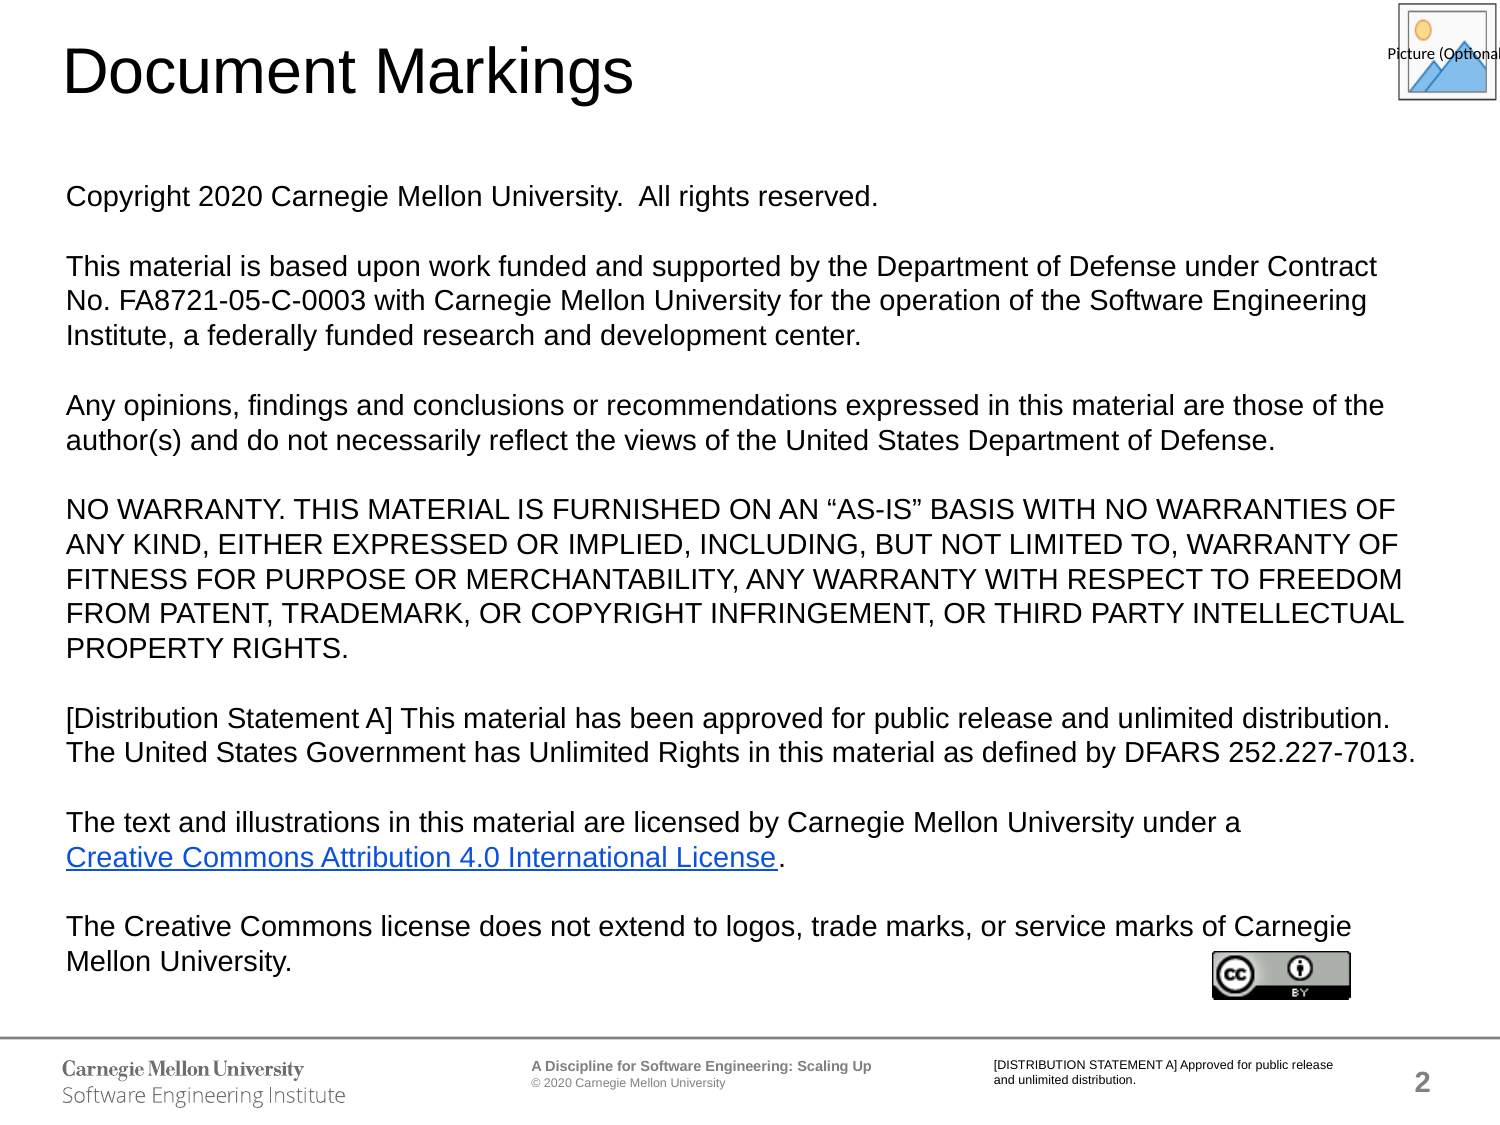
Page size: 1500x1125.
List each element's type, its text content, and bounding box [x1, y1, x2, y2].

picture [1212, 951, 1351, 1000]
picture [1394, 0, 1500, 105]
list Copyright 2020 Carnegie Mellon University. All rights reserved. This material is based upon work funded and supported by the Department of Defense under Contract No. FA8721-05-C-0003 with Carnegie Mellon University for the operation of the Software Engineering Institute, a federally funded research and development center. Any opinions, findings and conclusions or recommendations expressed in this material are those of the author(s) and do not necessarily reflect the views of the United States Department of Defense. NO WARRANTY. THIS MATERIAL IS FURNISHED ON AN “AS-IS” BASIS WITH NO WARRANTIES OF ANY KIND, EITHER EXPRESSED OR IMPLIED, INCLUDING, BUT NOT LIMITED TO, WARRANTY OF FITNESS FOR PURPOSE OR MERCHANTABILITY, ANY WARRANTY WITH RESPECT TO FREEDOM FROM PATENT, TRADEMARK, OR COPYRIGHT INFRINGEMENT, OR THIRD PARTY INTELLECTUAL PROPERTY RIGHTS. [Distribution Statement A] This material has been approved for public release and unlimited distribution. The United States Government has Unlimited Rights in this material as defined by DFARS 252.227-7013. The text and illustrations in this material are licensed by Carnegie Mellon University under a Creative Commons Attribution 4.0 International License. The Creative Commons license does not extend to logos, trade marks, or service marks of Carnegie Mellon University. [65, 177, 1431, 1000]
text_box [0, 0, 1394, 91]
title Document Markings [62, 91, 1338, 182]
